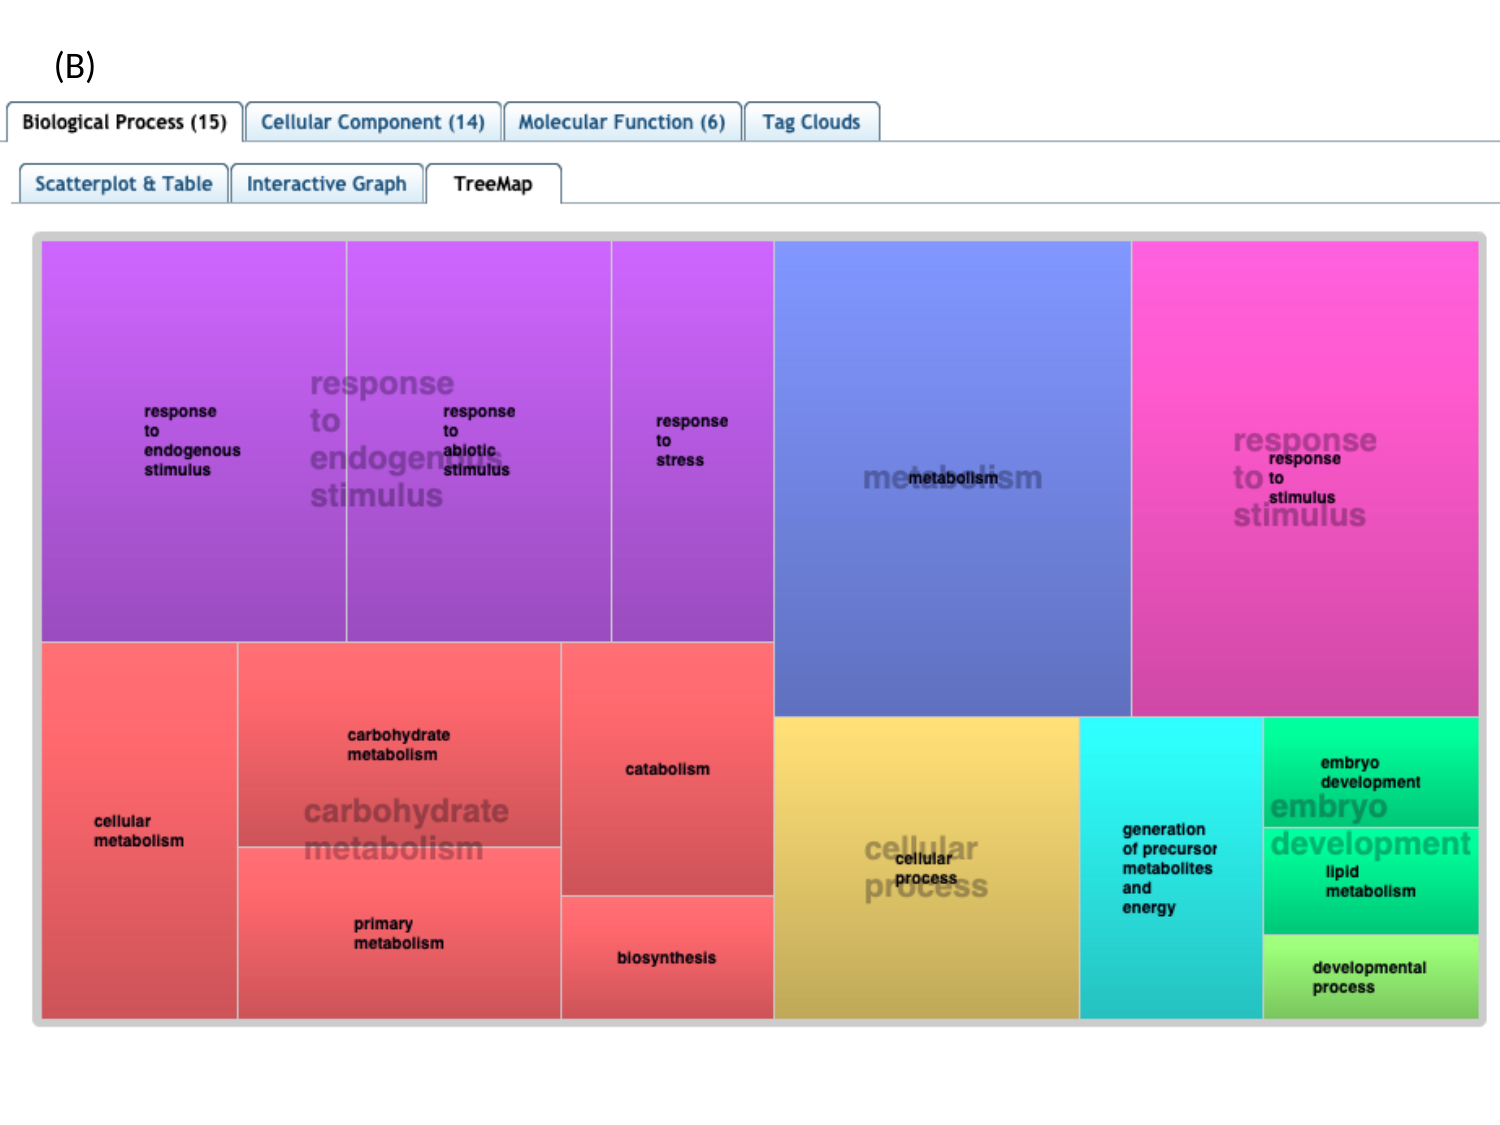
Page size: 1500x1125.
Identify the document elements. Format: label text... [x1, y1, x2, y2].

text_box (B) [38, 33, 112, 87]
picture [0, 87, 1500, 1037]
